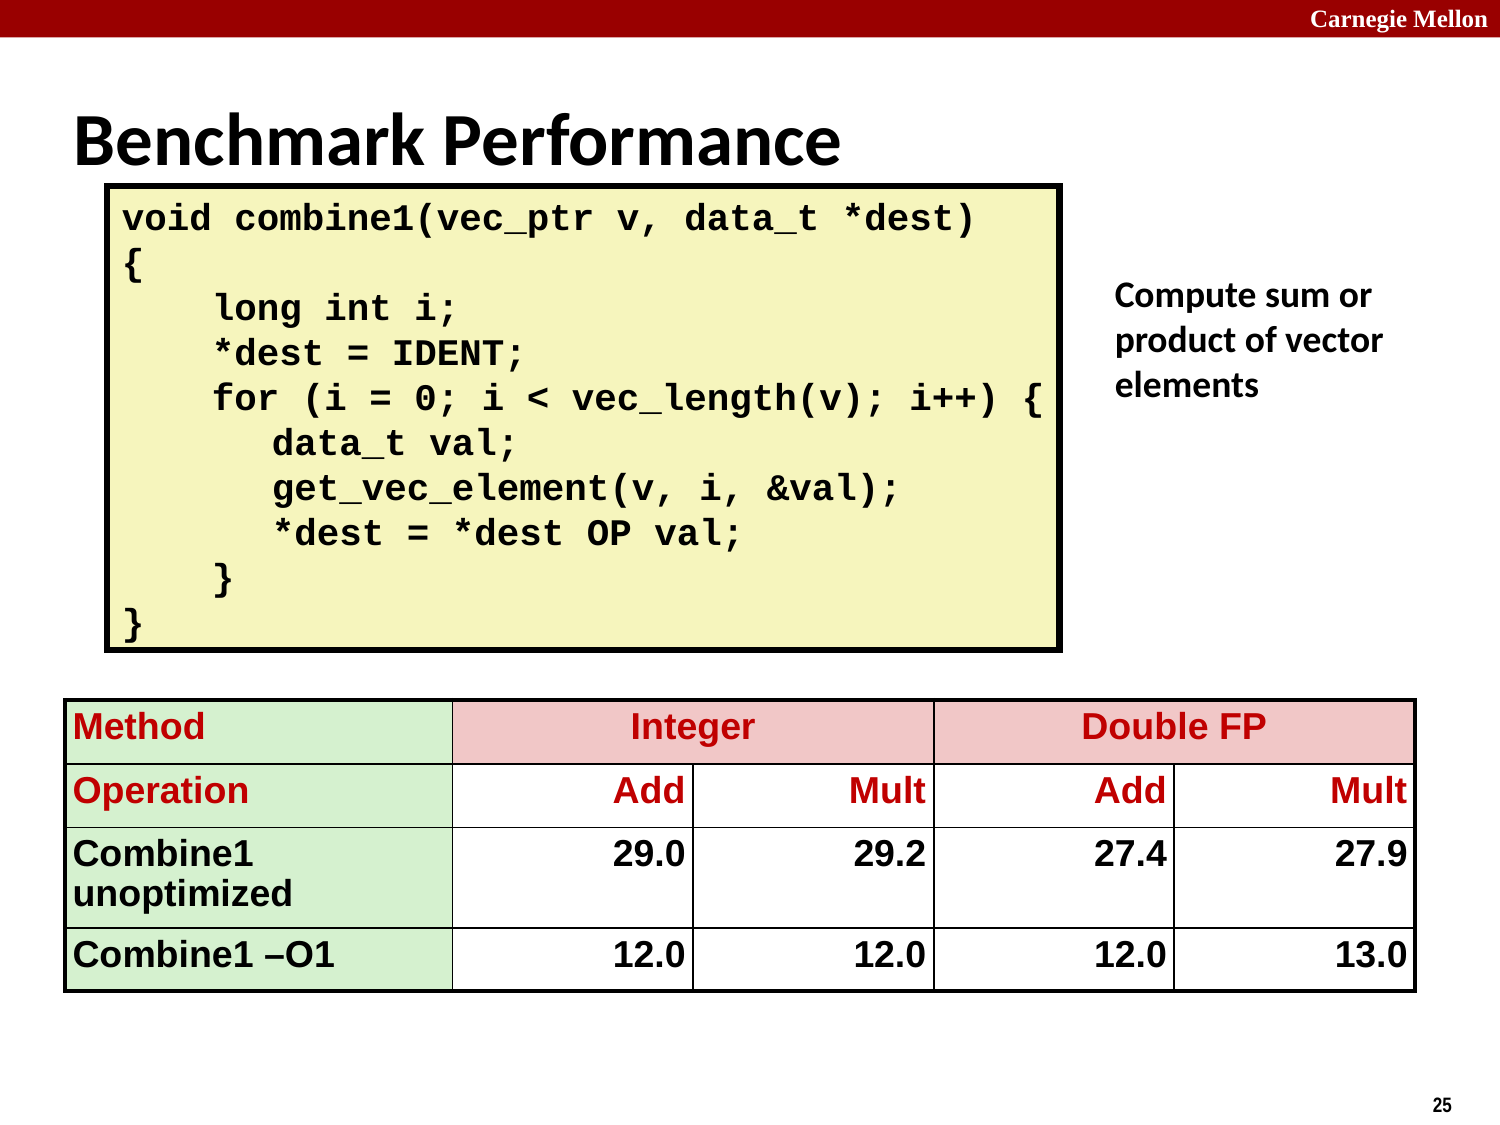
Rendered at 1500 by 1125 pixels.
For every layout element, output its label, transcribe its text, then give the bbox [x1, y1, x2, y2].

text_box void combine1(vec_ptr v, data_t *dest) { long int i; *dest = IDENT; for (i = 0; i < vec_length(v); i++) { data_t val; get_vec_element(v, i, &val); *dest = *dest OP val; } } [107, 185, 1060, 651]
table_cell 27.4 [935, 828, 1173, 927]
title Benchmark Performance [58, 72, 1305, 199]
table_cell Add [935, 765, 1173, 827]
table_cell Combine1 –O1 [67, 929, 452, 989]
table_cell Mult [1175, 765, 1413, 827]
table_cell 29.2 [694, 828, 933, 927]
table_cell 29.0 [453, 828, 692, 927]
table_header Integer [453, 702, 933, 763]
table_cell 13.0 [1175, 929, 1413, 989]
text_box Compute sum or product of vector elements [1100, 262, 1500, 413]
table_header Double FP [935, 702, 1413, 763]
table_cell 12.0 [694, 929, 933, 989]
table_cell 27.9 [1175, 828, 1413, 927]
table_cell Add [453, 765, 692, 827]
table_cell Combine1 unoptimized [67, 828, 452, 927]
table_header Method [67, 702, 452, 763]
table_cell Mult [694, 765, 933, 827]
table_cell 12.0 [453, 929, 692, 989]
table_cell 12.0 [935, 929, 1173, 989]
table_cell Operation [67, 765, 452, 827]
